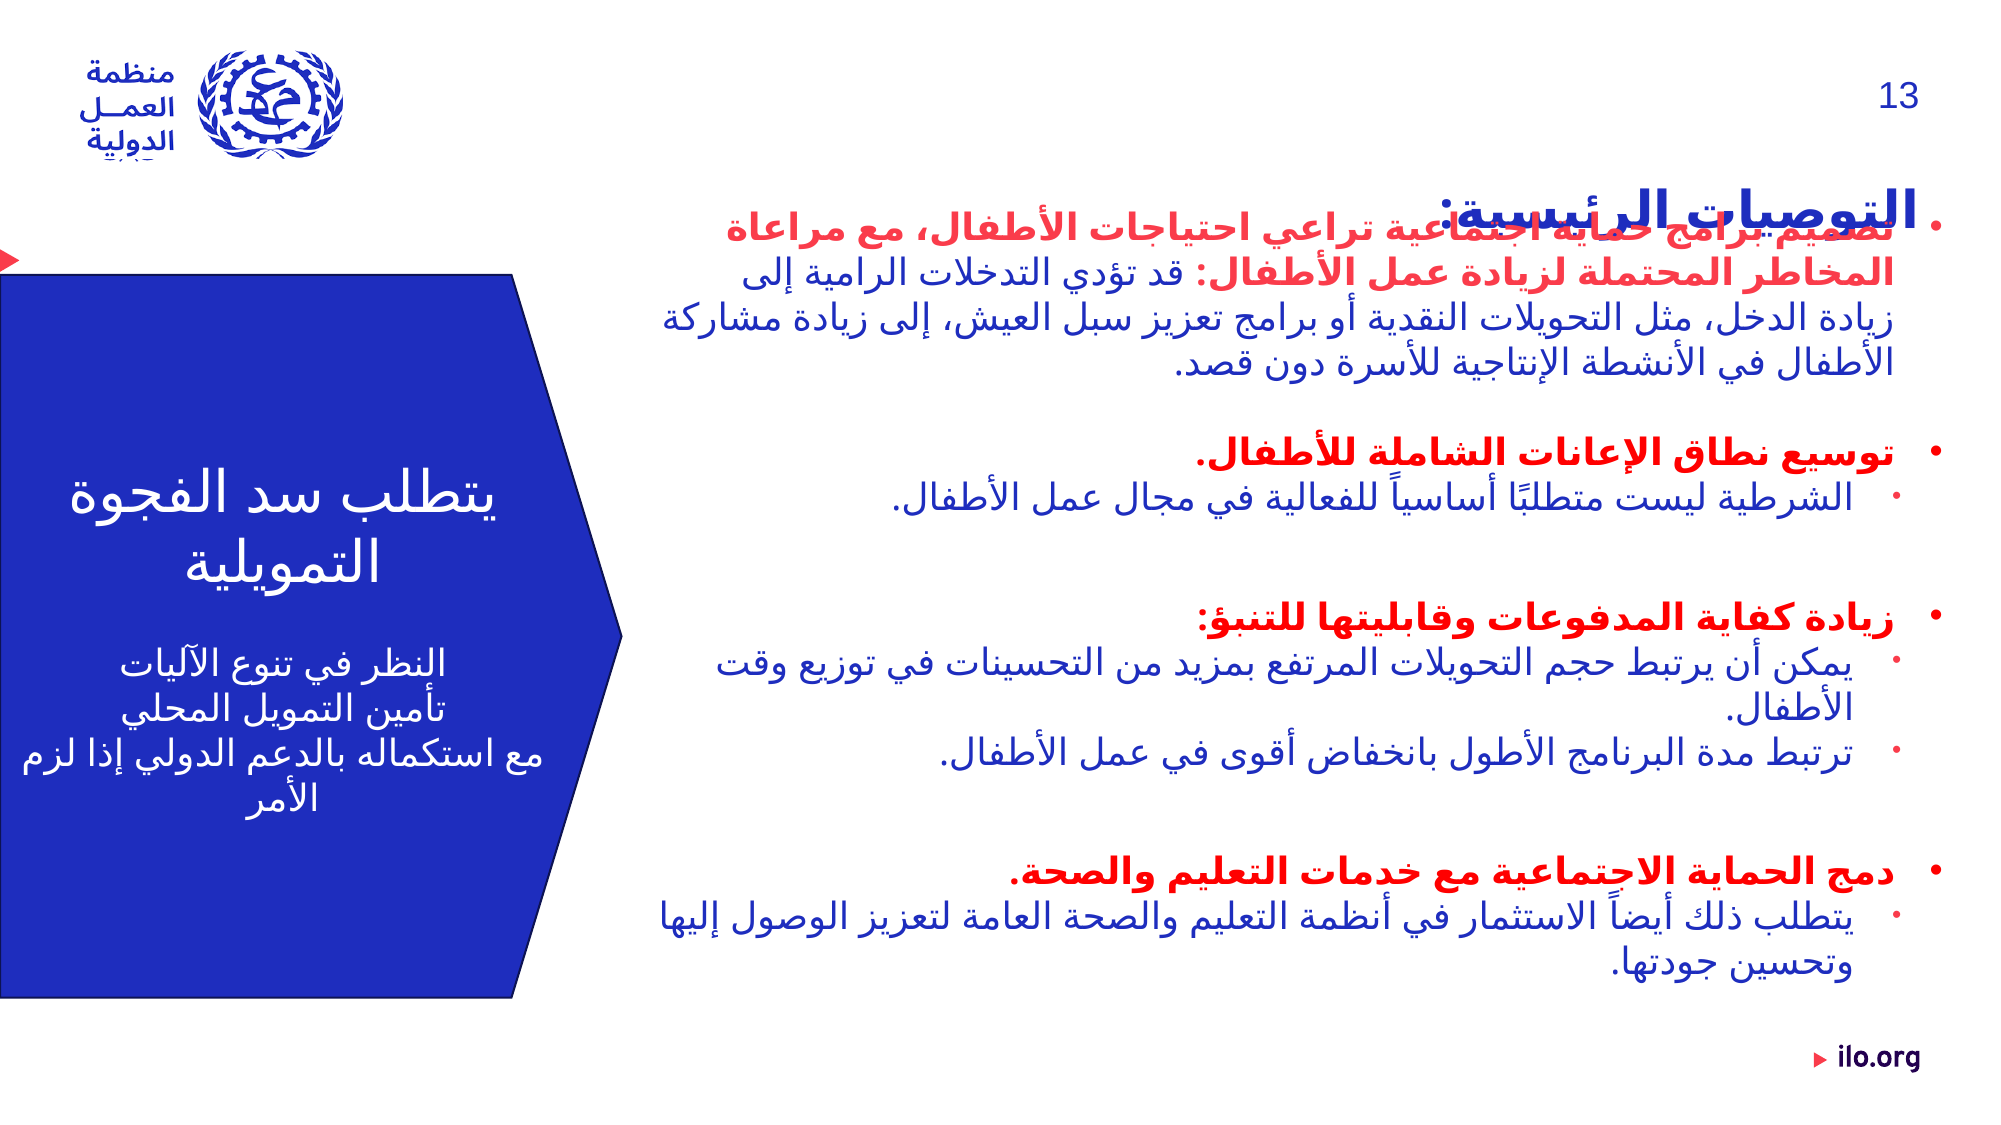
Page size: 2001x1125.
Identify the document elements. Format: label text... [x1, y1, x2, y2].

list تصميم برامج حماية اجتماعية تراعي احتياجات الأطفال، مع مراعاة المخاطر المحتملة لزيادة عمل الأطفال: قد تؤدي التدخلات الرامية إلى زيادة الدخل، مثل التحويلات النقدية أو برامج تعزيز سبل العيش، إلى زيادة مشاركة الأطفال في الأنشطة الإنتاجية للأسرة دون قصد. توسيع نطاق الإعانات الشاملة للأطفال. الشرطية ليست متطلبًا أساسياً للفعالية في مجال عمل الأطفال. زيادة كفاية المدفوعات وقابليتها للتنبؤ: يمكن أن يرتبط حجم التحويلات المرتفع بمزيد من التحسينات في توزيع وقت الأطفال. ترتبط مدة البرنامج الأطول بانخفاض أقوى في عمل الأطفال. دمج الحماية الاجتماعية مع خدمات التعليم والصحة. يتطلب ذلك أيضاً الاستثمار في أنظمة التعليم والصحة العامة لتعزيز الوصول إليها وتحسين جودتها. [640, 195, 1958, 990]
title التوصيات الرئيسية: [80, 183, 1920, 302]
slide_number 13 [1830, 70, 1920, 119]
picture [80, 50, 343, 159]
text_box يتطلب سد الفجوة التمويلية النظر في تنوع الآليات تأمين التمويل المحلي مع استكماله بالدعم الدولي إذا لزم الأمر [0, 273, 623, 999]
